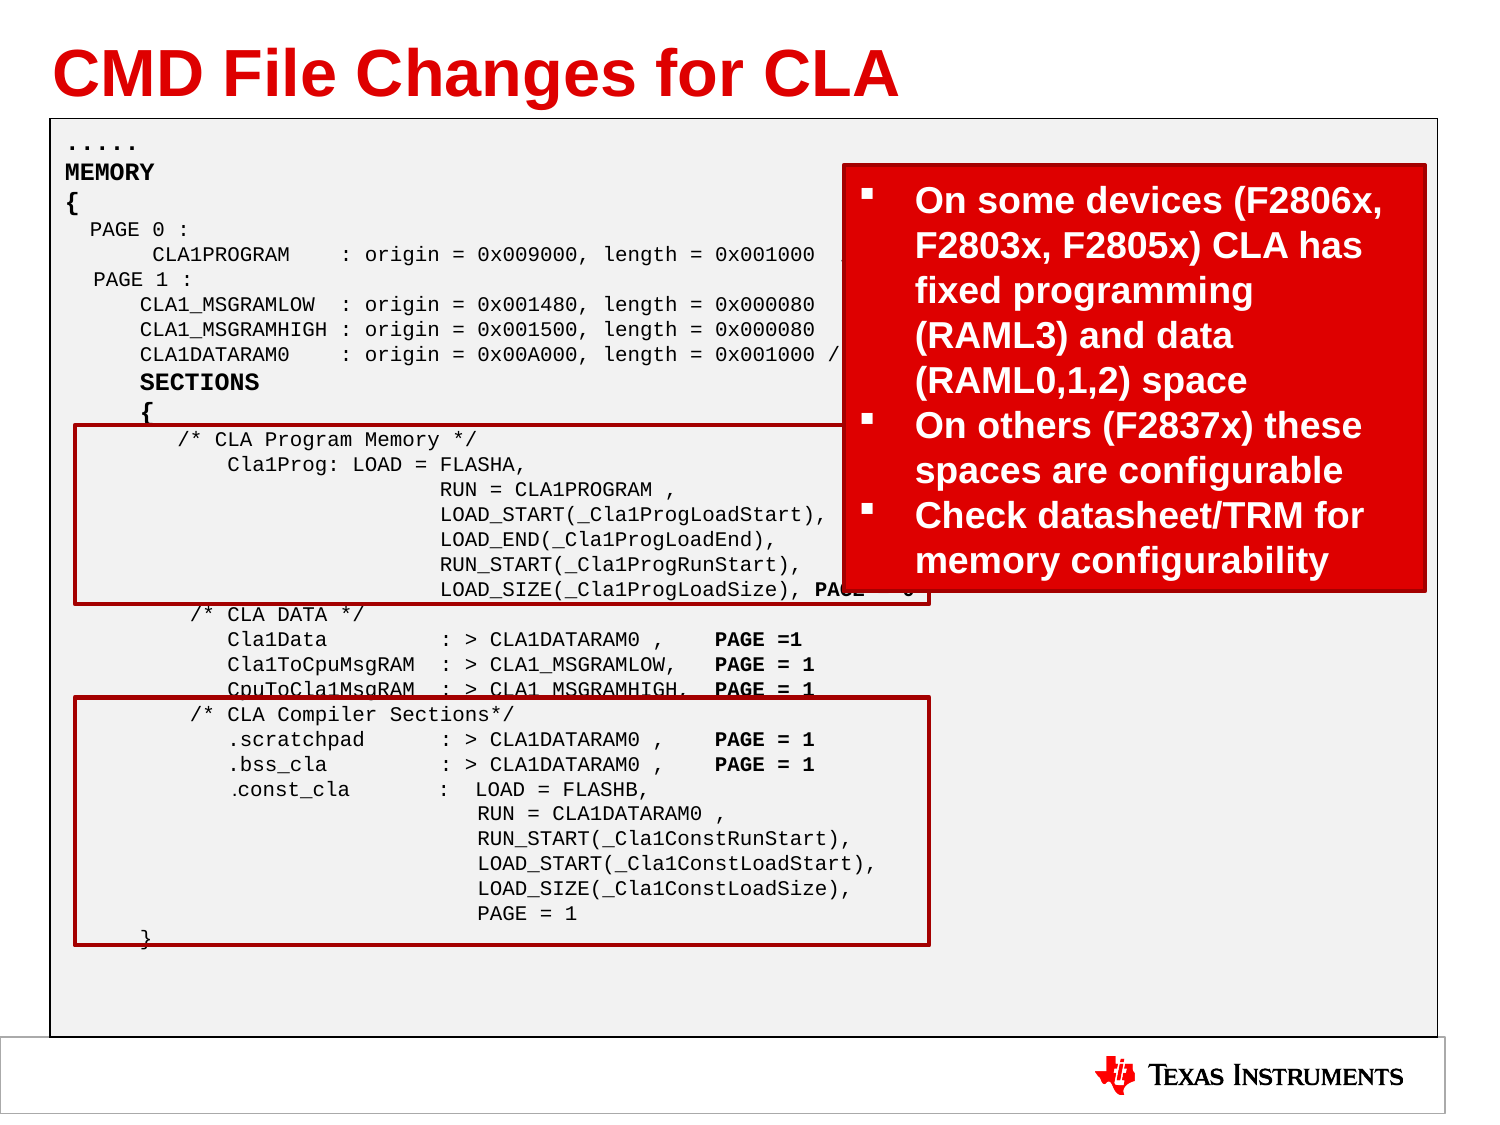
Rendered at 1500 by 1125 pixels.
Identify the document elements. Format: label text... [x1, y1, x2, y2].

text_box On some devices (F2806x, F2803x, F2805x) CLA has fixed programming (RAML3) and data (RAML0,1,2) space On others (F2837x) these spaces are configurable Check datasheet/TRM for memory configurability [842, 163, 1427, 593]
title CMD File Changes for CLA [37, 9, 1426, 144]
text_box [73, 695, 931, 947]
text_box ..... MEMORY { PAGE 0 : CLA1PROGRAM : origin = 0x009000, length = 0x001000 /* Physically RAML3 */ PAGE 1 : CLA1_MSGRAMLOW : origin = 0x001480, length = 0x000080 CLA1_MSGRAMHIGH : origin = 0x001500, length = 0x000080 CLA1DATARAM0 : origin = 0x00A000, length = 0x001000 /* Physically RAML0 */ SECTIONS { /* CLA Program Memory */ Cla1Prog: LOAD = FLASHA, RUN = CLA1PROGRAM , LOAD_START(_Cla1ProgLoadStart), LOAD_END(_Cla1ProgLoadEnd), RUN_START(_Cla1ProgRunStart), LOAD_SIZE(_Cla1ProgLoadSize), PAGE = 0 /* CLA DATA */ Cla1Data : > CLA1DATARAM0 , PAGE =1 Cla1ToCpuMsgRAM : > CLA1_MSGRAMLOW, PAGE = 1 CpuToCla1MsgRAM : > CLA1_MSGRAMHIGH, PAGE = 1 /* CLA Compiler Sections*/ .scratchpad : > CLA1DATARAM0 , PAGE = 1 .bss_cla : > CLA1DATARAM0 , PAGE = 1 .const_cla : LOAD = FLASHB, RUN = CLA1DATARAM0 , RUN_START(_Cla1ConstRunStart), LOAD_START(_Cla1ConstLoadStart), LOAD_SIZE(_Cla1ConstLoadSize), PAGE = 1 } [50, 118, 1438, 1038]
text_box [73, 423, 931, 606]
picture [1095, 1056, 1403, 1095]
